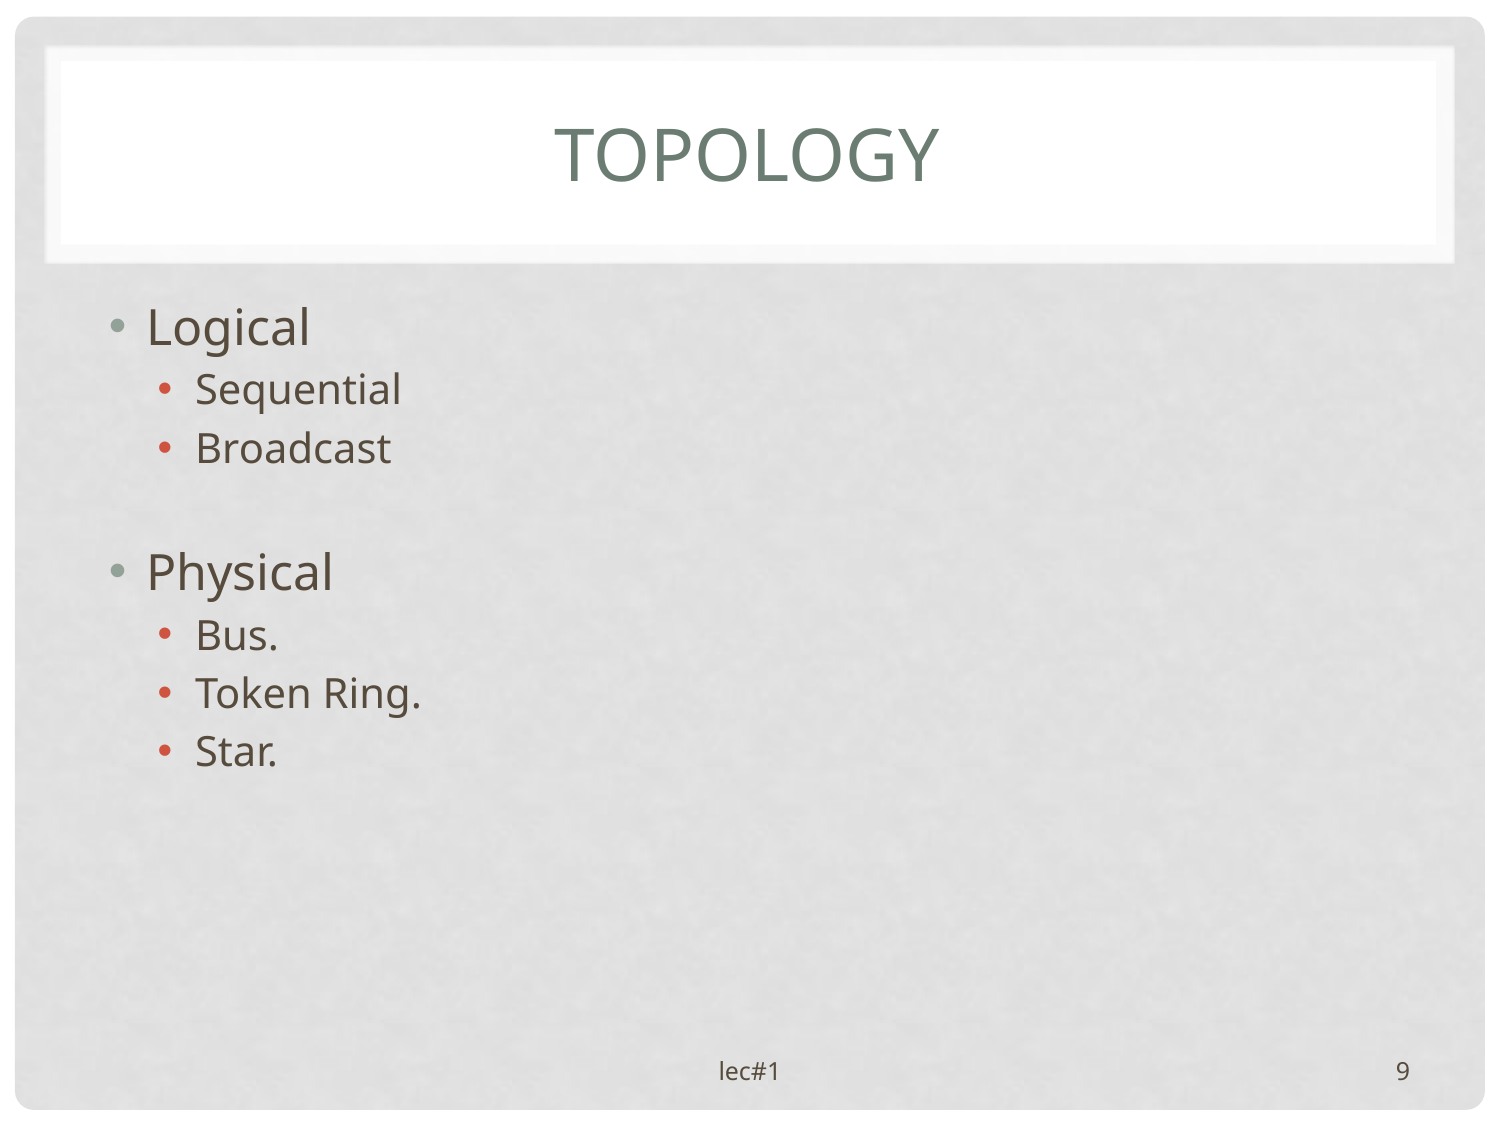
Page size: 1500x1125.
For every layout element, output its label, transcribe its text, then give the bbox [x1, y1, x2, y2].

footer lec#1 [512, 1042, 988, 1103]
list Logical Sequential Broadcast Physical Bus. Token Ring. Star. [75, 287, 1425, 1005]
slide_number 9 [1074, 1042, 1425, 1103]
title topology [69, 66, 1425, 238]
